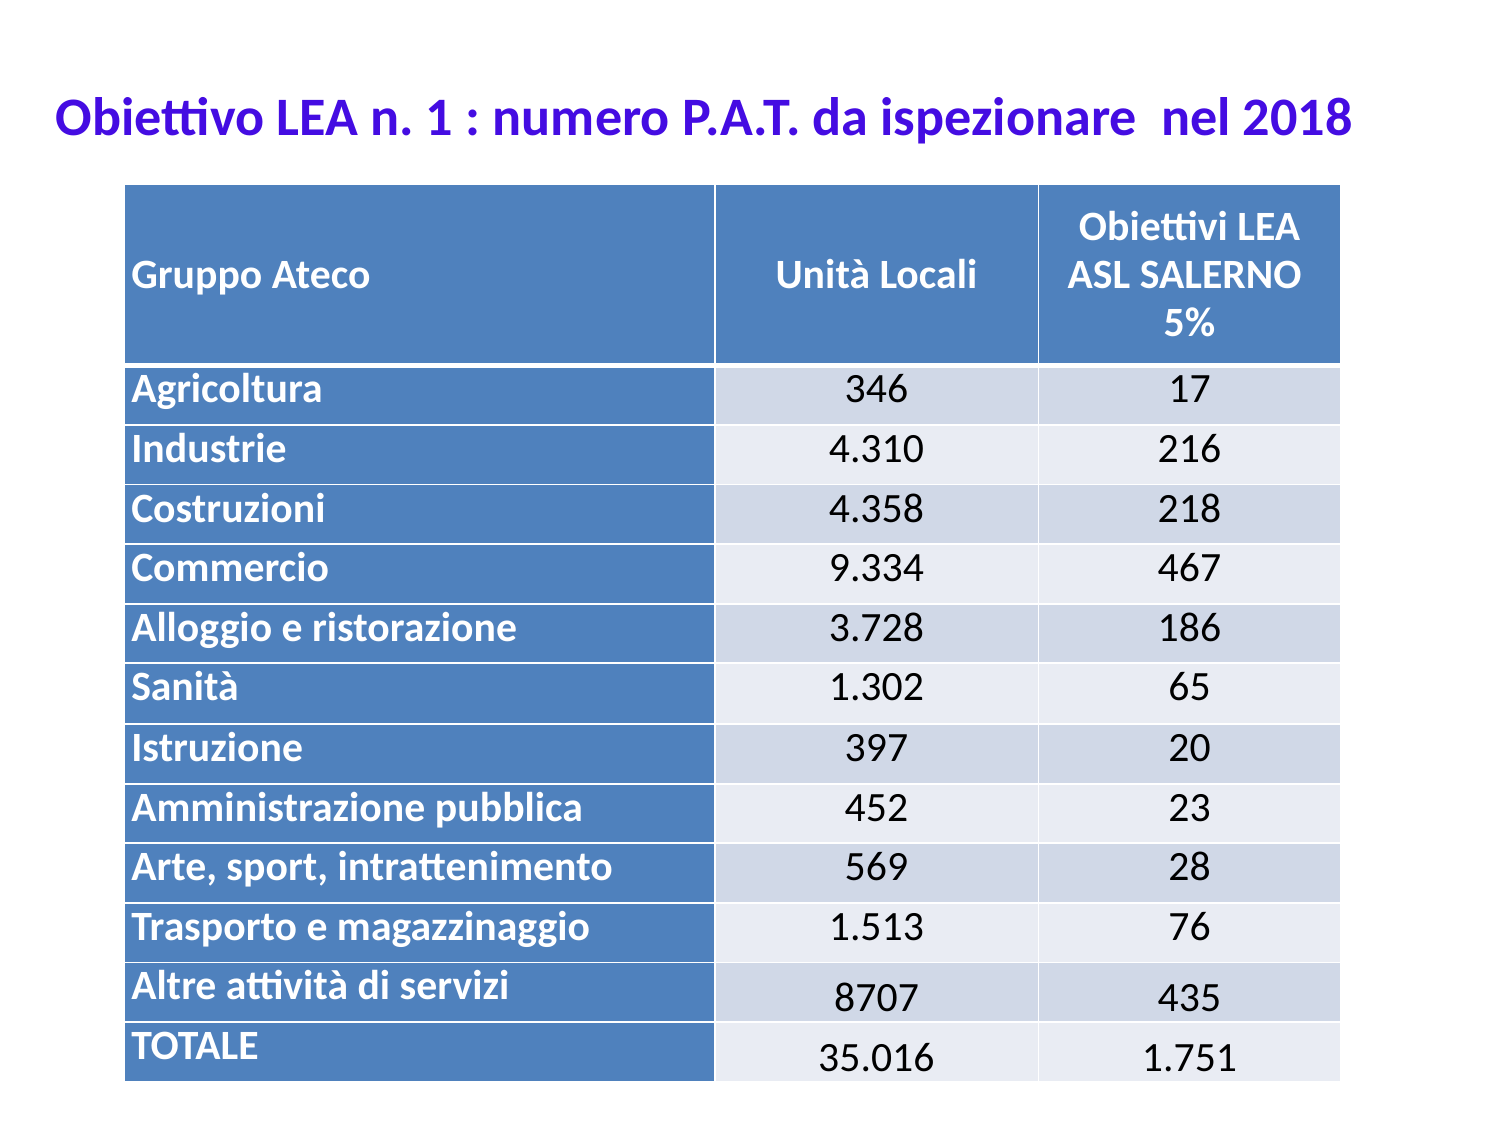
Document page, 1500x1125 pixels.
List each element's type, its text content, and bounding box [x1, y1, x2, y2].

table_cell 218 [1039, 485, 1340, 543]
table_cell 1.513 [716, 904, 1038, 962]
table_cell 1.302 [716, 664, 1038, 723]
table_cell 569 [716, 844, 1038, 902]
table_cell 17 [1039, 368, 1340, 424]
table_cell Agricoltura [125, 368, 714, 424]
text_box Obiettivo LEA n. 1 : numero P.A.T. da ispezionare nel 2018 [41, 73, 1500, 154]
table_cell 1.751 [1039, 1023, 1340, 1081]
table_cell 3.728 [716, 605, 1038, 662]
table_cell Trasporto e magazzinaggio [125, 904, 714, 962]
table_header Gruppo Ateco [125, 185, 714, 363]
table_cell 452 [716, 785, 1038, 842]
table_cell Amministrazione pubblica [125, 785, 714, 842]
table_cell 397 [716, 725, 1038, 783]
table_cell Costruzioni [125, 485, 714, 543]
table_cell 4.358 [716, 485, 1038, 543]
table_cell 65 [1039, 664, 1340, 723]
table_cell 216 [1039, 426, 1340, 484]
table_cell TOTALE [125, 1023, 714, 1081]
table_cell Sanità [125, 664, 714, 723]
table_cell Commercio [125, 545, 714, 603]
table_cell 435 [1039, 963, 1340, 1021]
table_cell Altre attività di servizi [125, 963, 714, 1021]
table_cell 20 [1039, 725, 1340, 783]
table_cell 9.334 [716, 545, 1038, 603]
table_cell 346 [716, 368, 1038, 424]
table_cell 35.016 [716, 1023, 1038, 1081]
table_cell 4.310 [716, 426, 1038, 484]
table_cell 467 [1039, 545, 1340, 603]
table_cell 76 [1039, 904, 1340, 962]
table_cell 23 [1039, 785, 1340, 842]
table_cell Industrie [125, 426, 714, 484]
table_header Obiettivi LEA ASL SALERNO 5% [1039, 185, 1340, 363]
table_cell 28 [1039, 844, 1340, 902]
table_cell Arte, sport, intrattenimento [125, 844, 714, 902]
table_cell Istruzione [125, 725, 714, 783]
table_cell 8707 [716, 963, 1038, 1021]
table_header Unità Locali [716, 185, 1038, 363]
table_cell Alloggio e ristorazione [125, 605, 714, 662]
table_cell 186 [1039, 605, 1340, 662]
